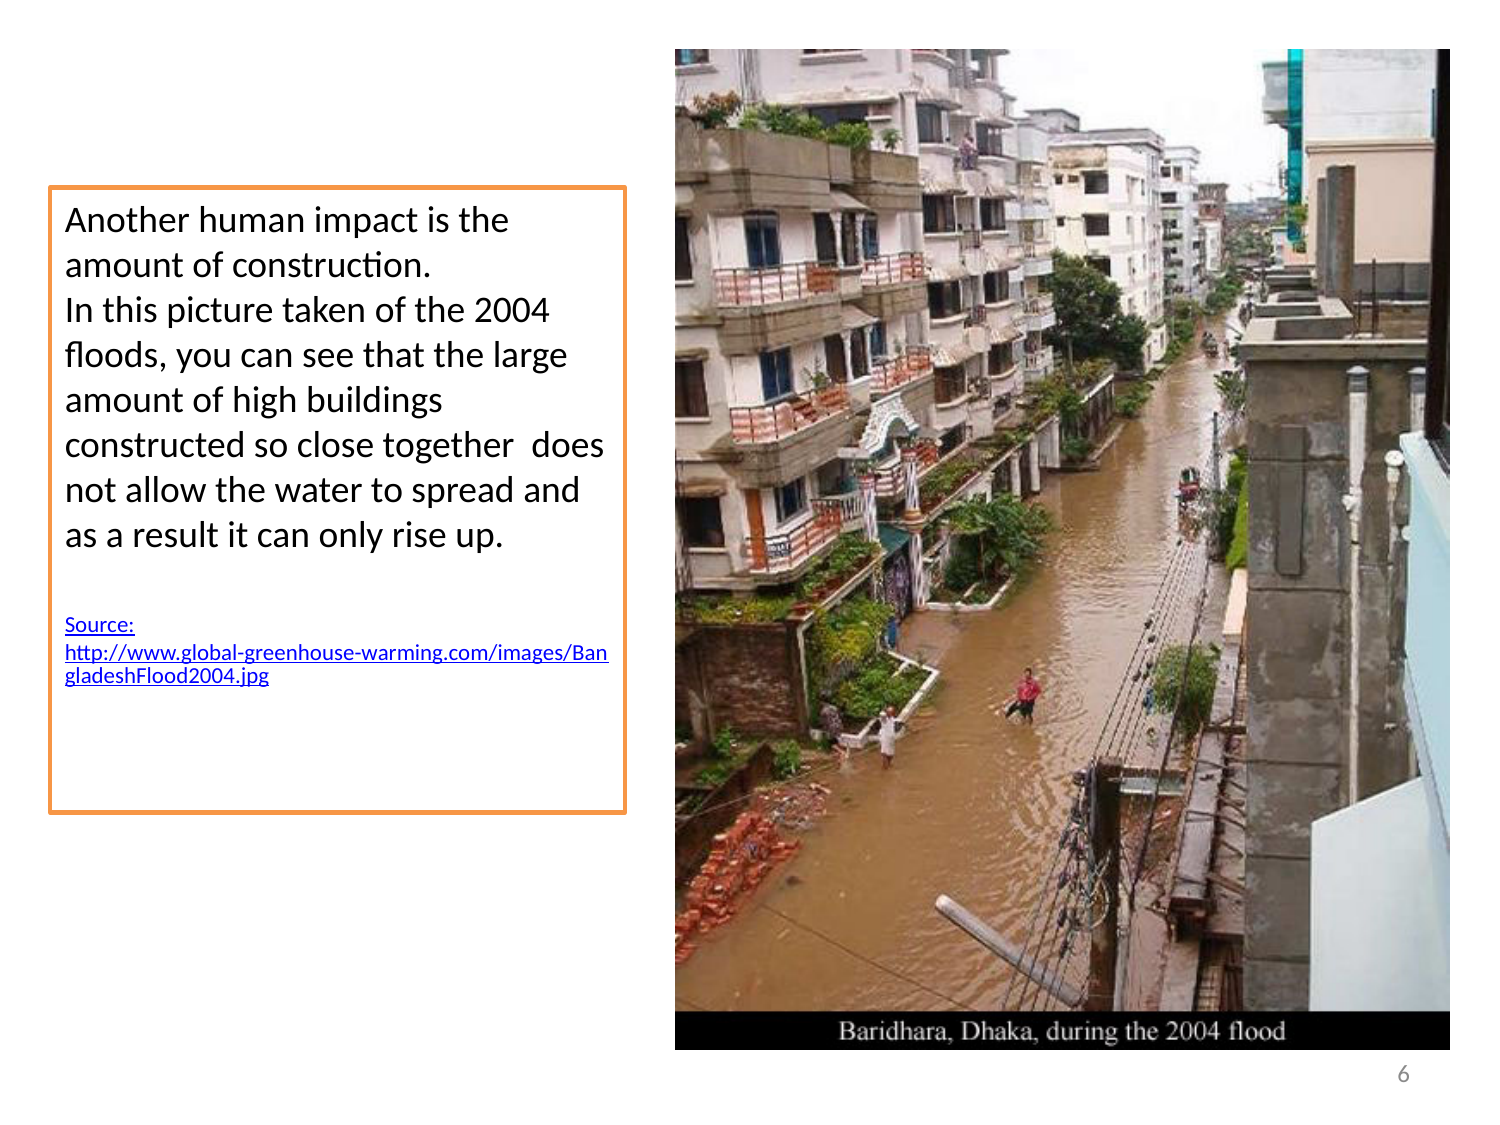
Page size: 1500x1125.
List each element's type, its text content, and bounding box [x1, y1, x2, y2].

slide_number 6 [1074, 1058, 1425, 1103]
text_box Another human impact is the amount of construction. In this picture taken of the 2004 floods, you can see that the large amount of high buildings constructed so close together does not allow the water to spread and as a result it can only rise up. Source: http://www.global-greenhouse-warming.com/images/BangladeshFlood2004.jpg [48, 185, 627, 815]
picture [674, 49, 1451, 1050]
